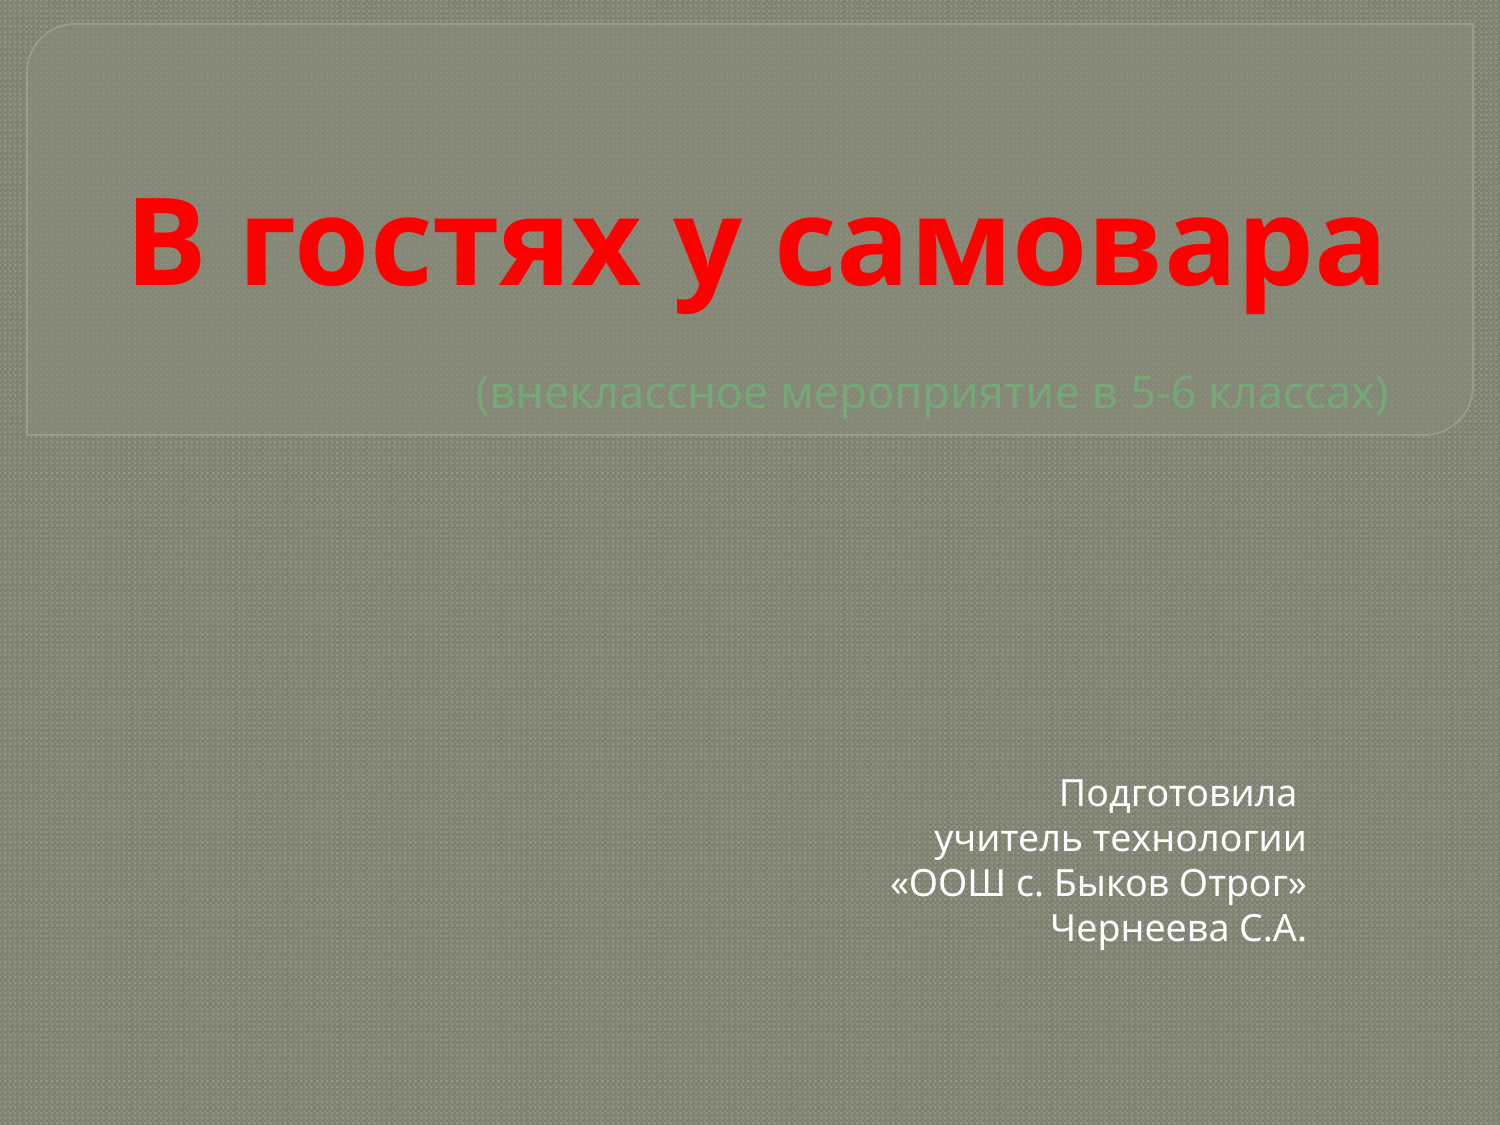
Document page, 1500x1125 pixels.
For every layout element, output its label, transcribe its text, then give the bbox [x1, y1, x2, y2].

title В гостях у самовара (внеклассное мероприятие в 5-6 классах) [76, 62, 1427, 425]
subtitle Подготовила учитель технологии «ООШ с. Быков Отрог» Чернеева С.А. [855, 761, 1348, 1008]
